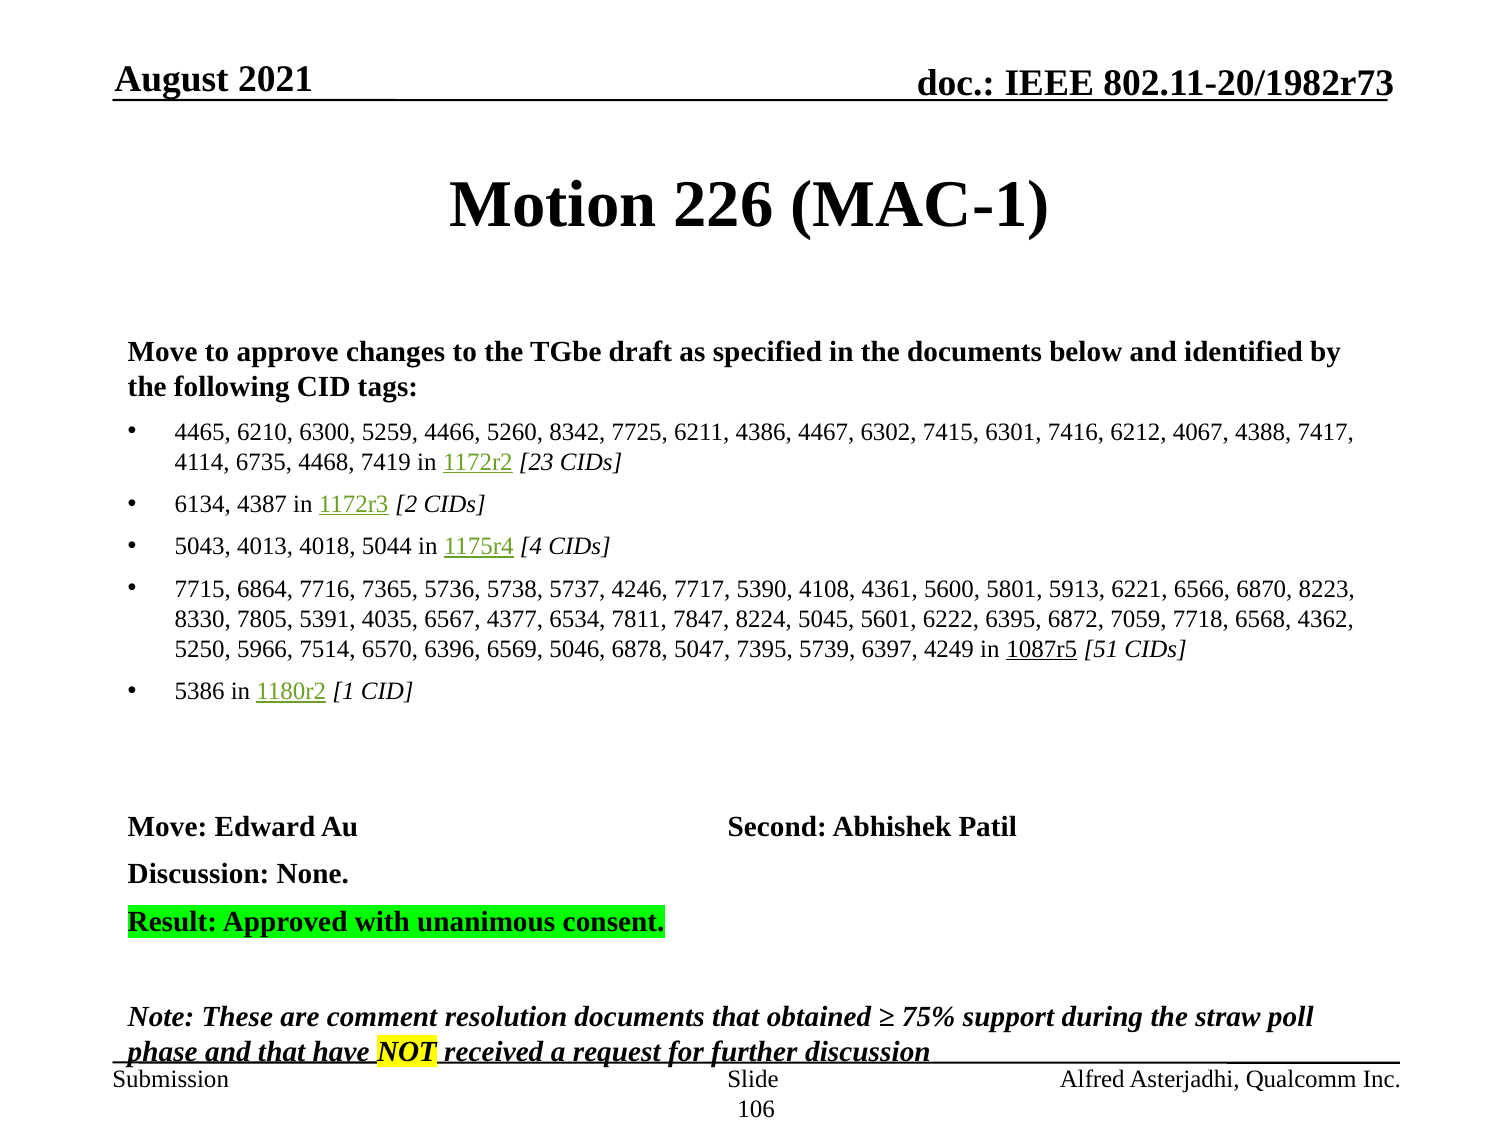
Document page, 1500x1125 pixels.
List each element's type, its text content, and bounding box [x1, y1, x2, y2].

footer Alfred Asterjadhi, Qualcomm Inc. [878, 1061, 1402, 1093]
slide_number Slide 106 [712, 1061, 800, 1123]
list Move to approve changes to the TGbe draft as specified in the documents below and identified by the following CID tags: 4465, 6210, 6300, 5259, 4466, 5260, 8342, 7725, 6211, 4386, 4467, 6302, 7415, 6301, 7416, 6212, 4067, 4388, 7417, 4114, 6735, 4468, 7419 in 1172r2 [23 CIDs] 6134, 4387 in 1172r3 [2 CIDs] 5043, 4013, 4018, 5044 in 1175r4 [4 CIDs] 7715, 6864, 7716, 7365, 5736, 5738, 5737, 4246, 7717, 5390, 4108, 4361, 5600, 5801, 5913, 6221, 6566, 6870, 8223, 8330, 7805, 5391, 4035, 6567, 4377, 6534, 7811, 7847, 8224, 5045, 5601, 6222, 6395, 6872, 7059, 7718, 6568, 4362, 5250, 5966, 7514, 6570, 6396, 6569, 5046, 6878, 5047, 7395, 5739, 6397, 4249 in 1087r5 [51 CIDs] 5386 in 1180r2 [1 CID] Move: Edward Au Second: Abhishek Patil Discussion: None. Result: Approved with unanimous consent. Note: These are comment resolution documents that obtained ≥ 75% support during the straw poll phase and that have NOT received a request for further discussion [112, 324, 1388, 1063]
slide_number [114, 54, 423, 100]
title Motion 226 (MAC-1) [112, 112, 1388, 288]
